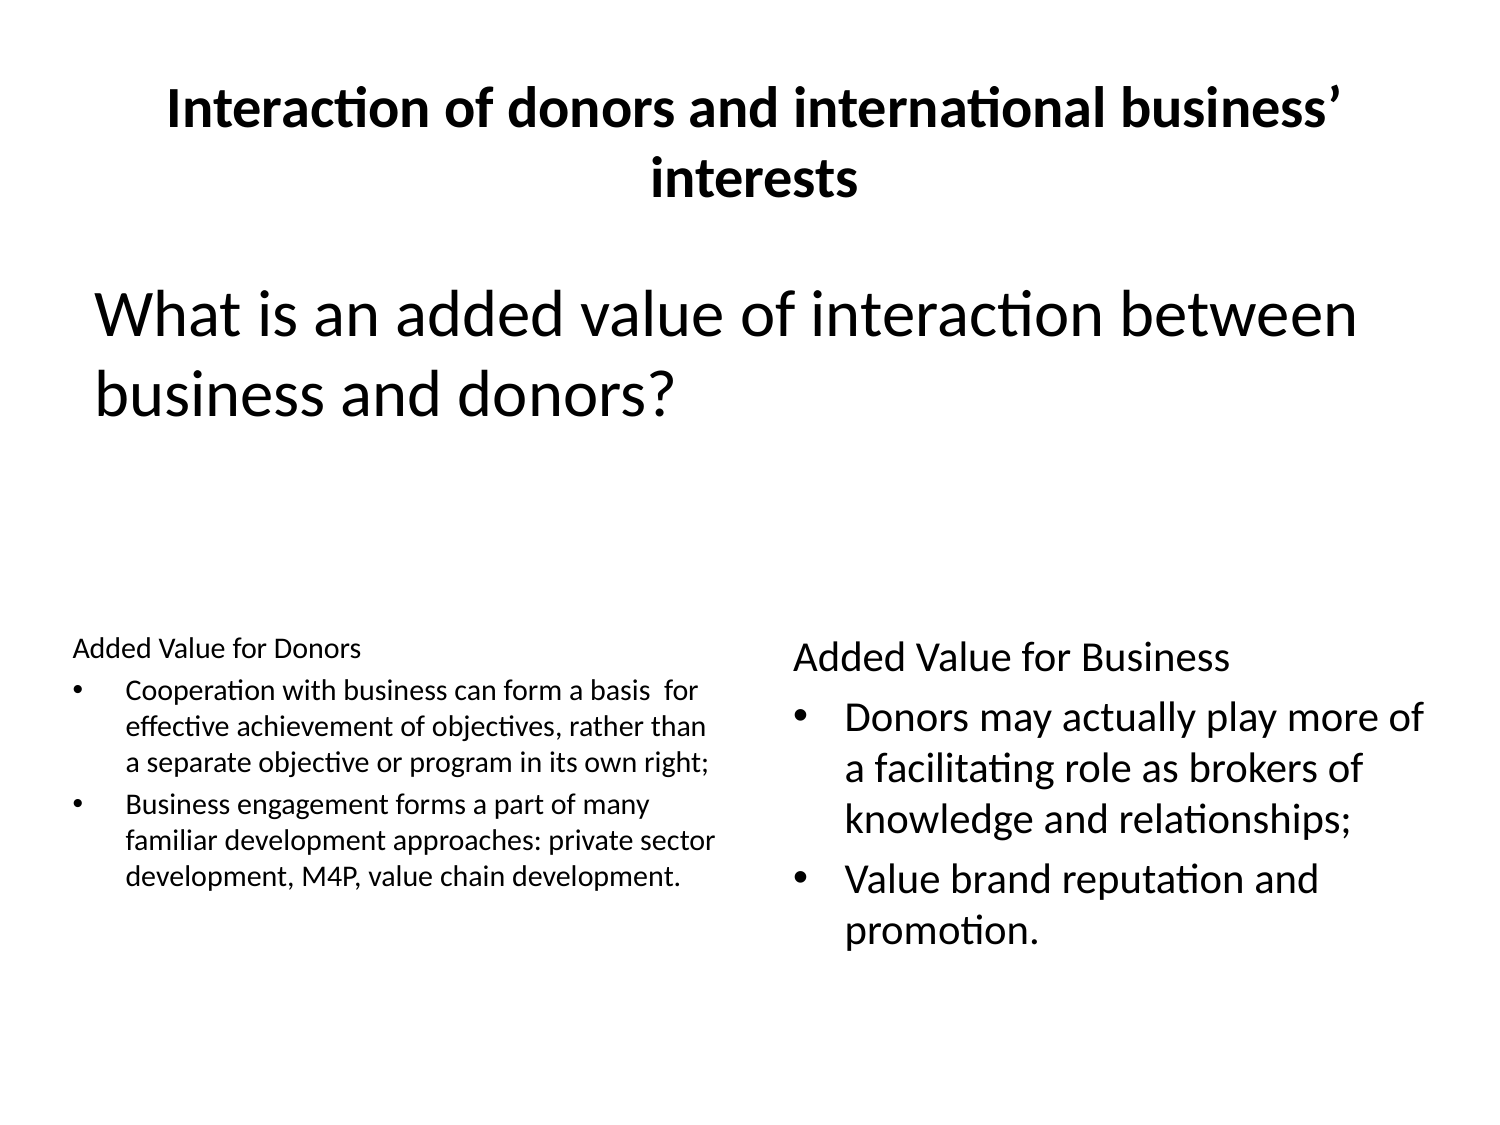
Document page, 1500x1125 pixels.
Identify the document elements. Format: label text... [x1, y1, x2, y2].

text_box Added Value for Business Donors may actually play more of a facilitating role as brokers of knowledge and relationships; Value brand reputation and promotion. [778, 621, 1453, 969]
title Interaction of donors and international business’ interests [79, 45, 1430, 233]
list What is an added value of interaction between business and donors? [79, 262, 1430, 610]
text_box Added Value for Donors Cooperation with business can form a basis for effective achievement of objectives, rather than a separate objective or program in its own right; Business engagement forms a part of many familiar development approaches: private sector development, M4P, value chain development. [57, 621, 733, 969]
